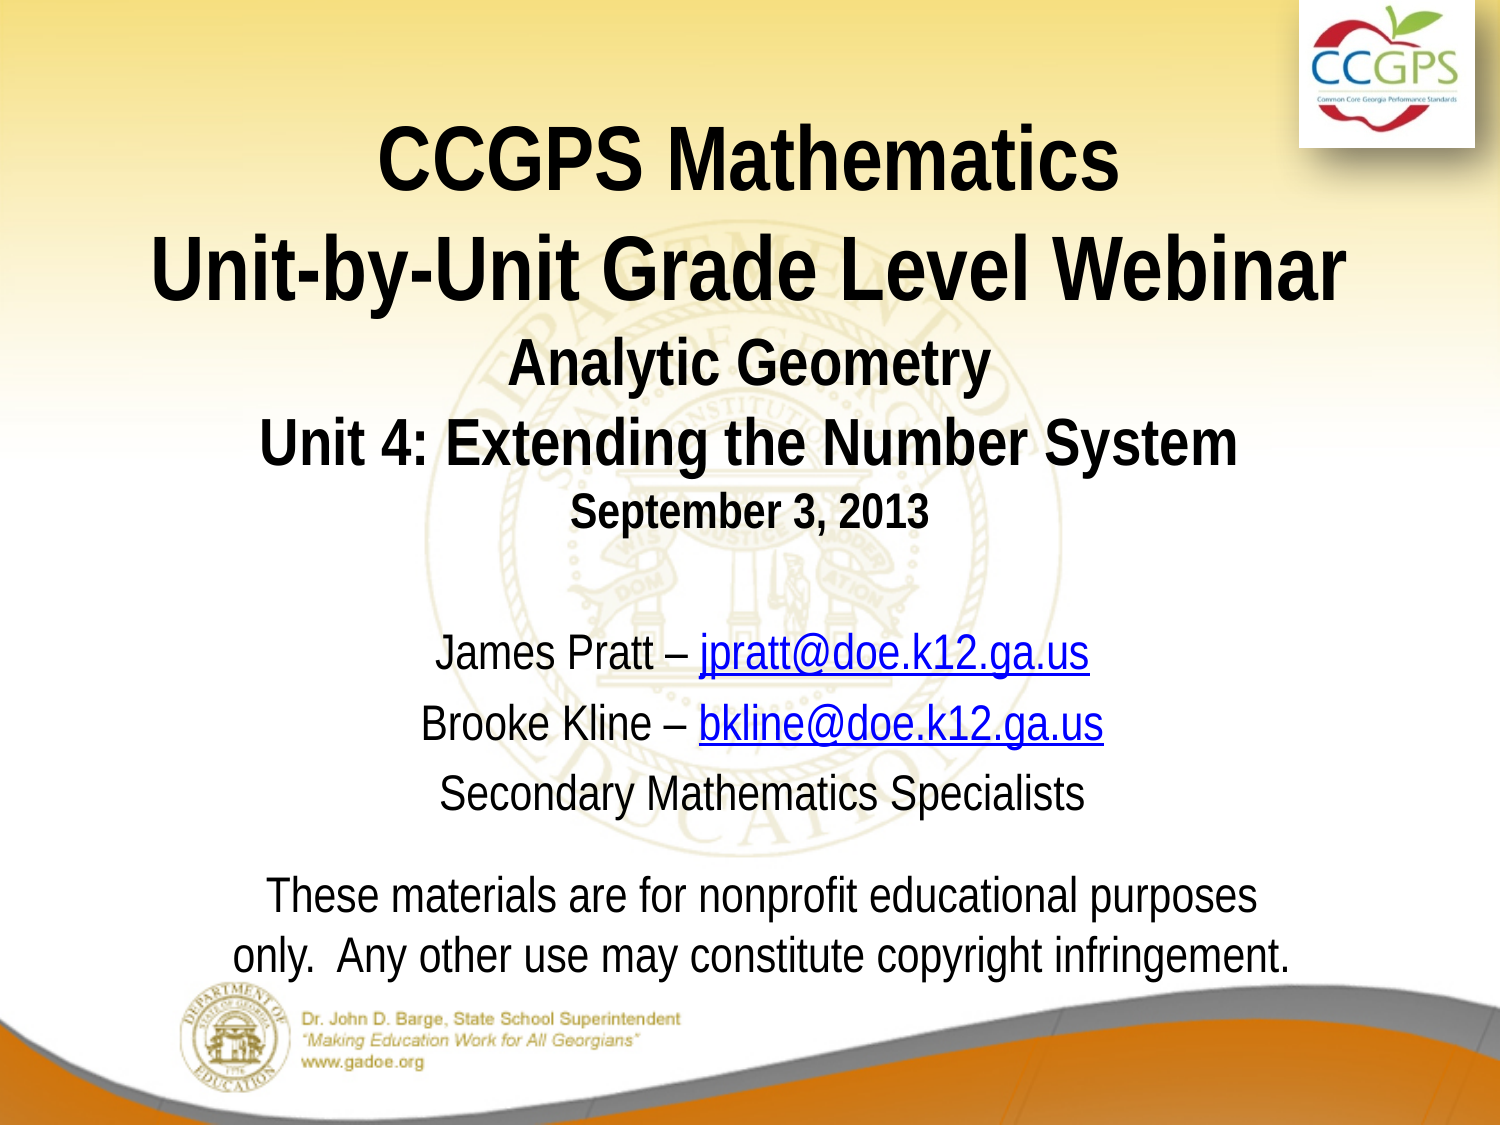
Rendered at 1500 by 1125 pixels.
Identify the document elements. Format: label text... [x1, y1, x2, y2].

picture [0, 0, 1500, 1125]
subtitle James Pratt – jpratt@doe.k12.ga.us Brooke Kline – bkline@doe.k12.ga.us Secondary Mathematics Specialists These materials are for nonprofit educational purposes only. Any other use may constitute copyright infringement. [212, 612, 1313, 1038]
title CCGPS Mathematics Unit-by-Unit Grade Level Webinar Analytic Geometry Unit 4: Extending the Number System September 3, 2013 [24, 24, 1476, 613]
